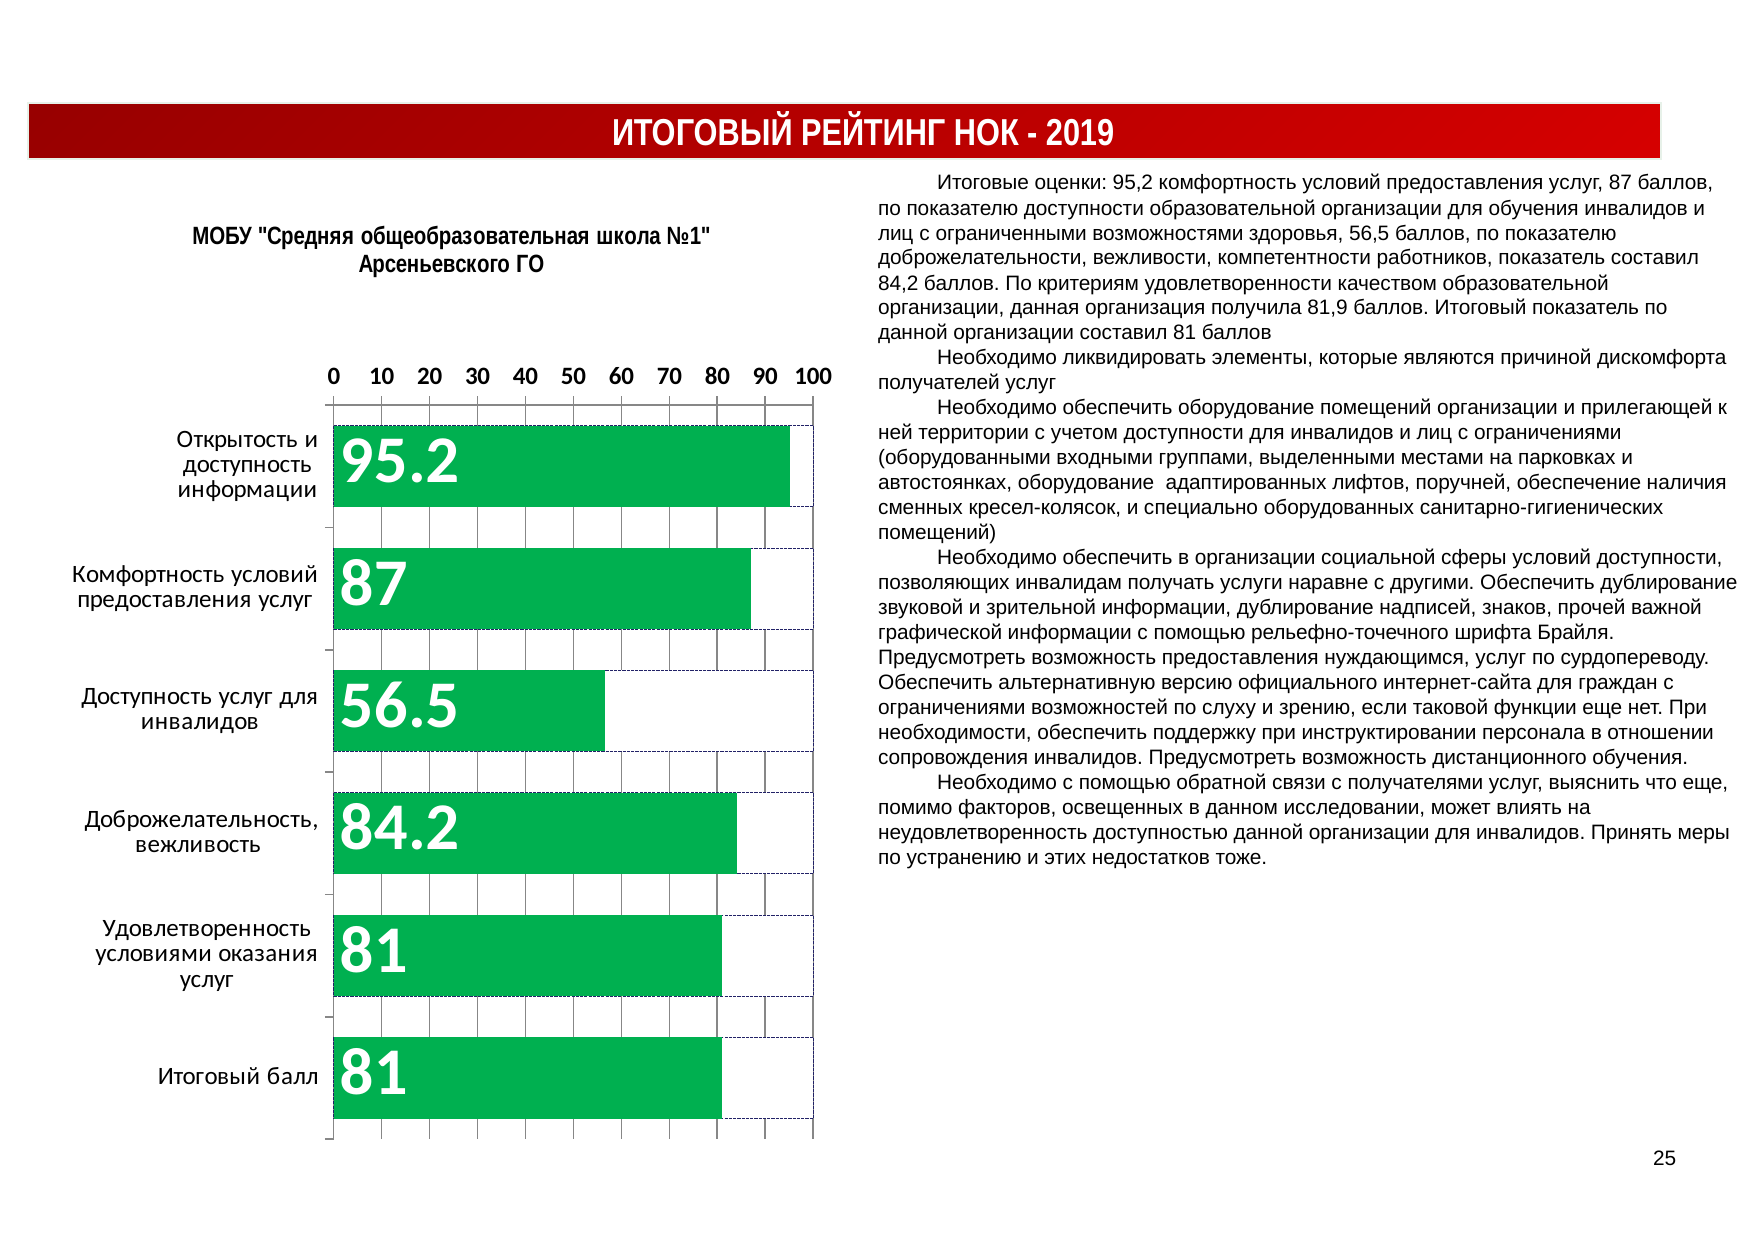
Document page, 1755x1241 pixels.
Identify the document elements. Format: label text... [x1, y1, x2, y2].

chart [58, 185, 845, 1172]
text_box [27, 102, 1662, 160]
slide_number 25 [1283, 1136, 1694, 1223]
text_box Итоговые оценки: 95,2 комфортность условий предоставления услуг, 87 баллов, по показателю доступности образовательной организации для обучения инвалидов и лиц с ограниченными возможностями здоровья, 56,5 баллов, по показателю доброжелательности, вежливости, компетентности работников, показатель составил 84,2 баллов. По критериям удовлетворенности качеством образовательной организации, данная организация получила 81,9 баллов. Итоговый показатель по данной организации составил 81 баллов Необходимо ликвидировать элементы, которые являются причиной дискомфорта получателей услуг Необходимо обеспечить оборудование помещений организации и прилегающей к ней территории с учетом доступности для инвалидов и лиц с ограничениями (оборудованными входными группами, выделенными местами на парковках и автостоянках, оборудование адаптированных лифтов, поручней, обеспечение наличия сменных кресел-колясок, и специально оборудованных санитарно-гигиенических помещений) Необходимо обеспечить в организации социальной сферы условий доступности, позволяющих инвалидам получать услуги наравне с другими. Обеспечить дублирование звуковой и зрительной информации, дублирование надписей, знаков, прочей важной графической информации с помощью рельефно-точечного шрифта Брайля. Предусмотреть возможность предоставления нуждающимся, услуг по сурдопереводу. Обеспечить альтернативную версию официального интернет-сайта для граждан с ограничениями возможностей по слуху и зрению, если таковой функции еще нет. При необходимости, обеспечить поддержку при инструктировании персонала в отношении сопровождения инвалидов. Предусмотреть возможность дистанционного обучения. Необходимо с помощью обратной связи с получателями услуг, выяснить что еще, помимо факторов, освещенных в данном исследовании, может влиять на неудовлетворенность доступностью данной организации для инвалидов. Принять меры по устранению и этих недостатков тоже. [863, 161, 1755, 876]
